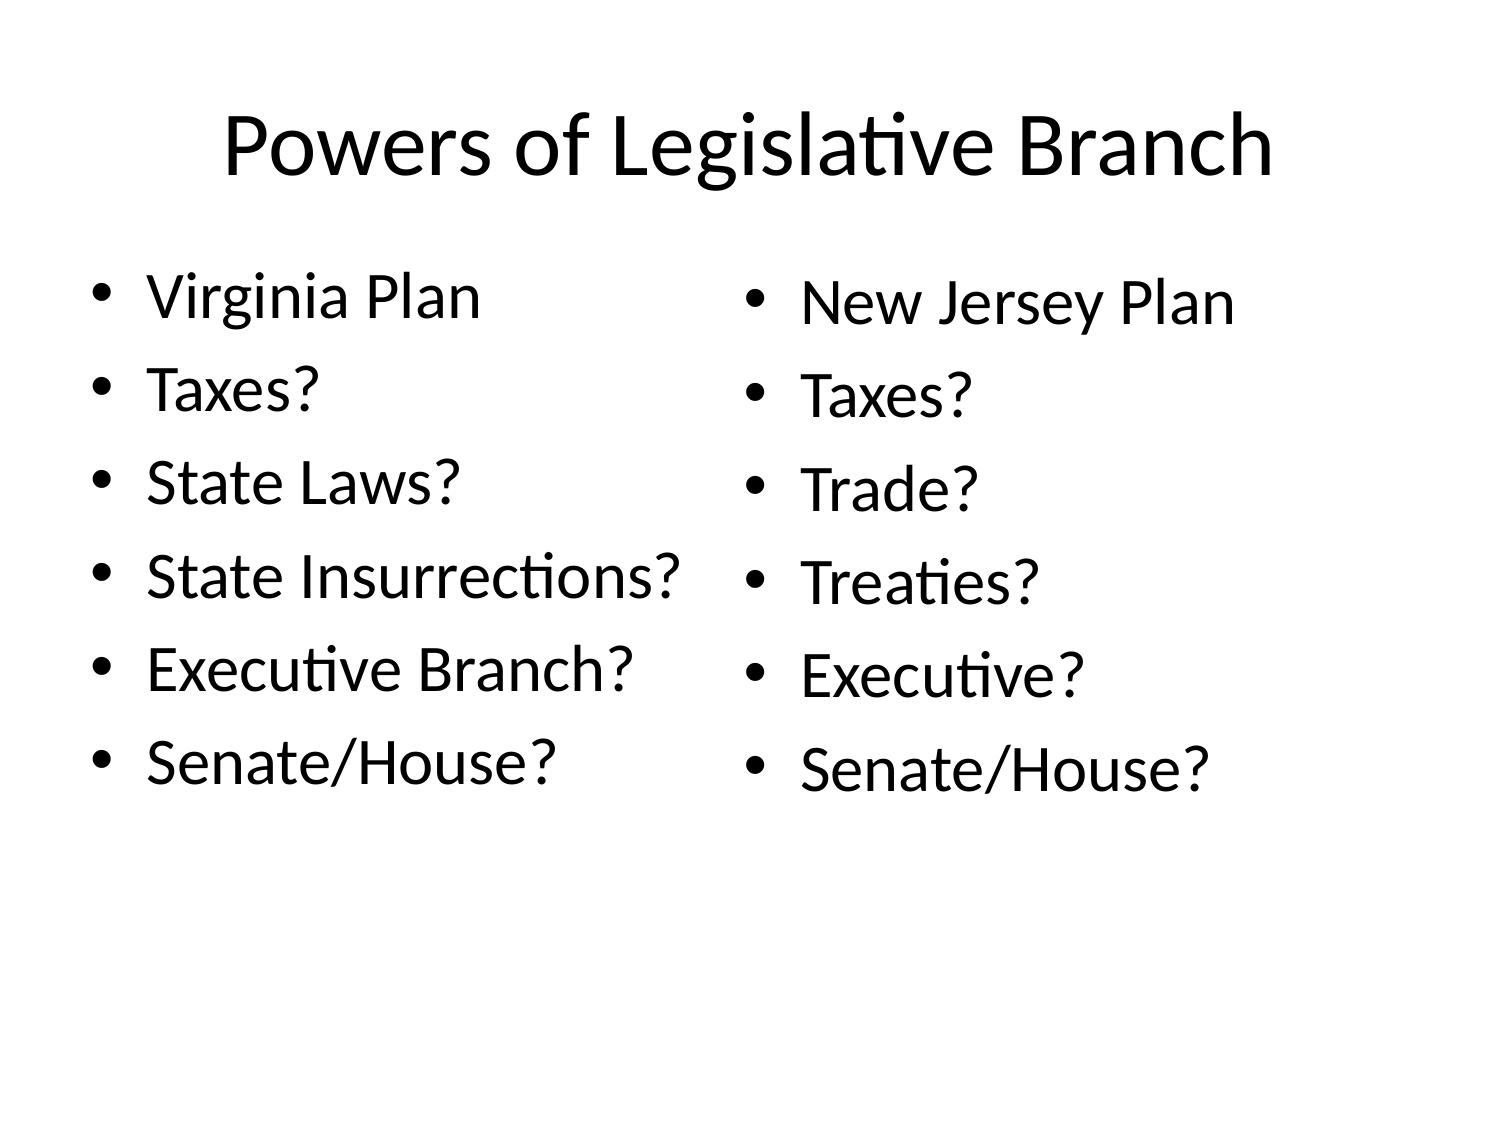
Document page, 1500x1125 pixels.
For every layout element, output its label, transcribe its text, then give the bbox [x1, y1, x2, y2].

list Virginia Plan Taxes? State Laws? State Insurrections? Executive Branch? Senate/House? [75, 244, 700, 1045]
title Powers of Legislative Branch [75, 45, 1425, 233]
text_box New Jersey Plan Taxes? Trade? Treaties? Executive? Senate/House? [728, 249, 1354, 1050]
